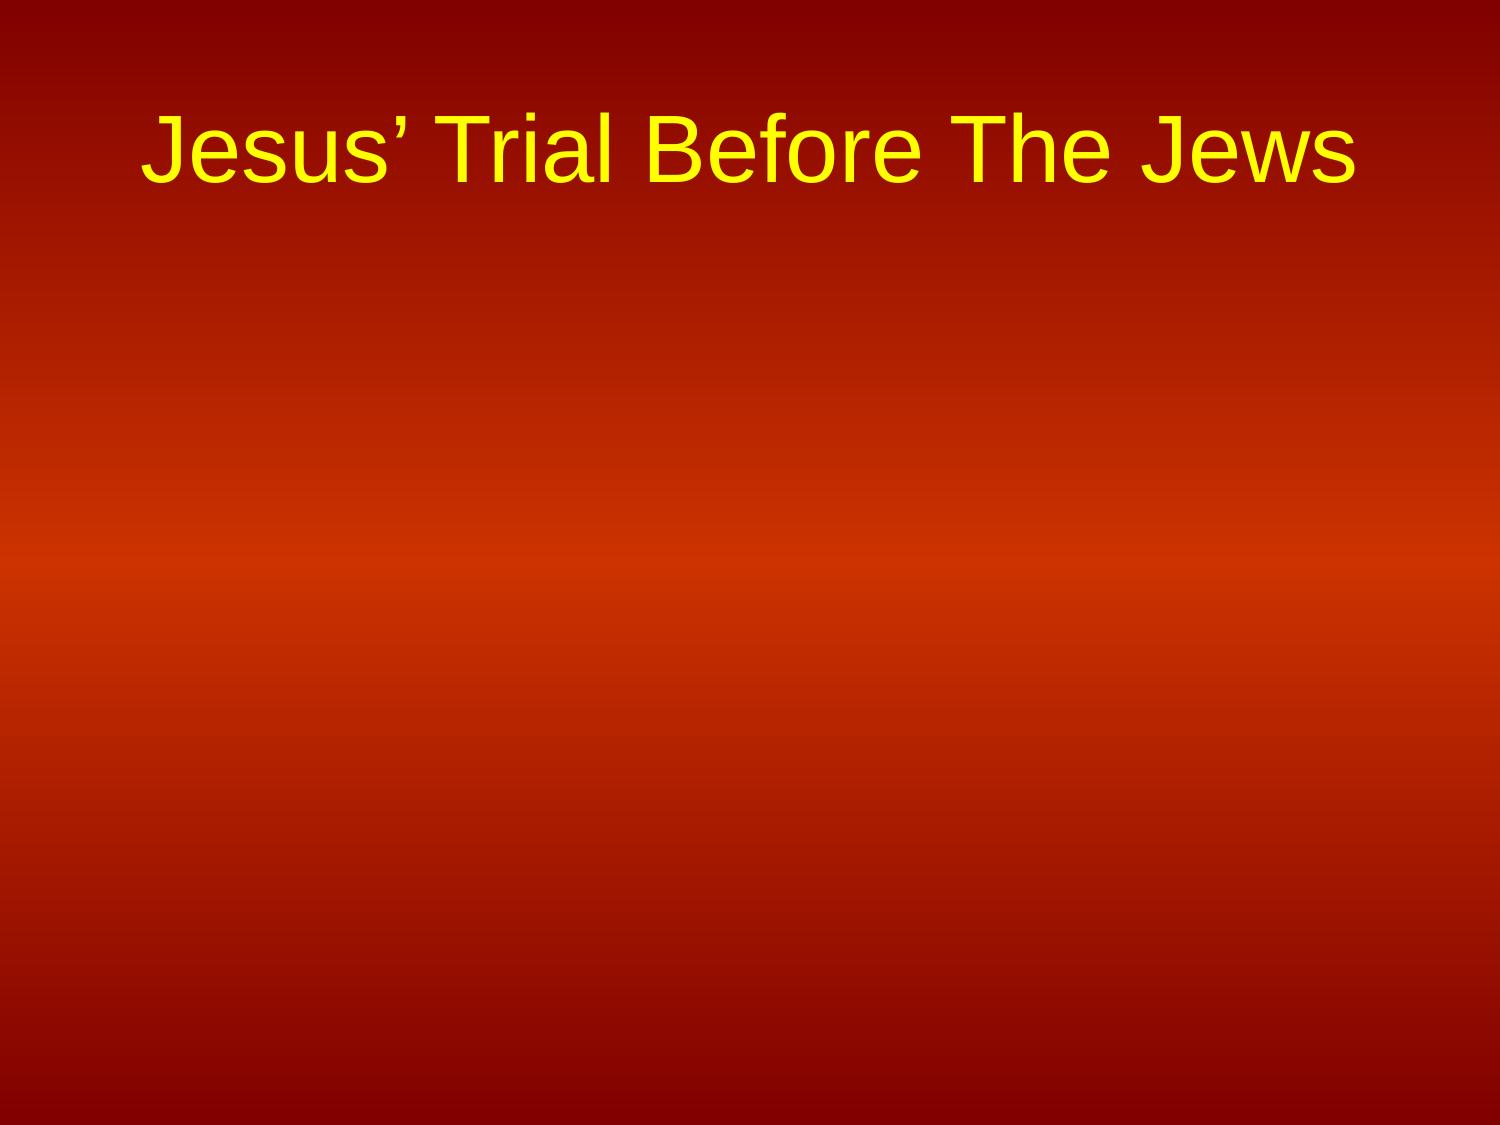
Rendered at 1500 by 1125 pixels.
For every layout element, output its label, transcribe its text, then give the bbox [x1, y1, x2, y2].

title Jesus’ Trial Before The Jews [37, 50, 1463, 238]
